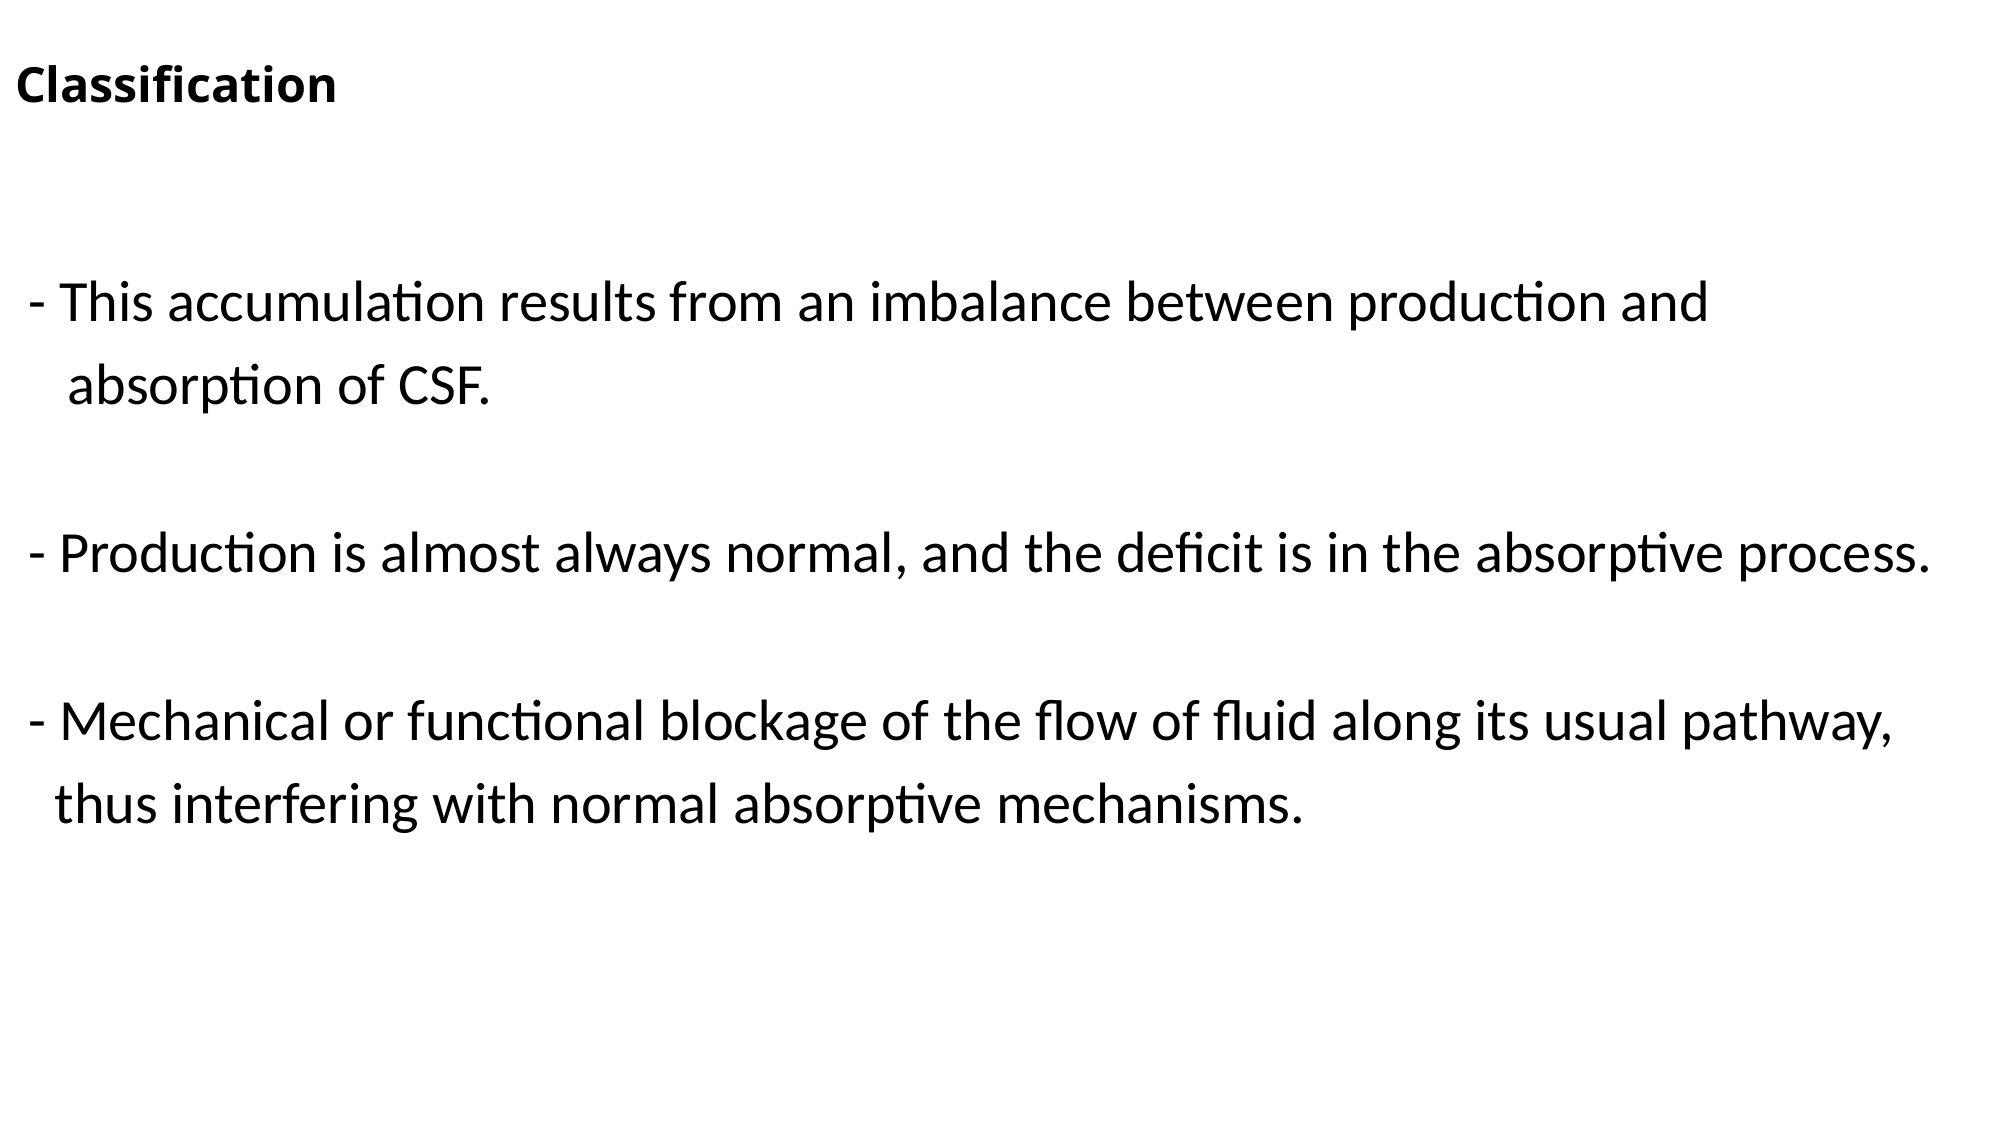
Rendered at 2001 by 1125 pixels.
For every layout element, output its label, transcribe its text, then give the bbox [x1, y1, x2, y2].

title Classification [0, 0, 1863, 179]
list - This accumulation results from an imbalance between production and absorption of CSF. - Production is almost always normal, and the deficit is in the absorptive process. - Mechanical or functional blockage of the flow of fluid along its usual pathway, thus interfering with normal absorptive mechanisms. [0, 179, 2000, 1125]
